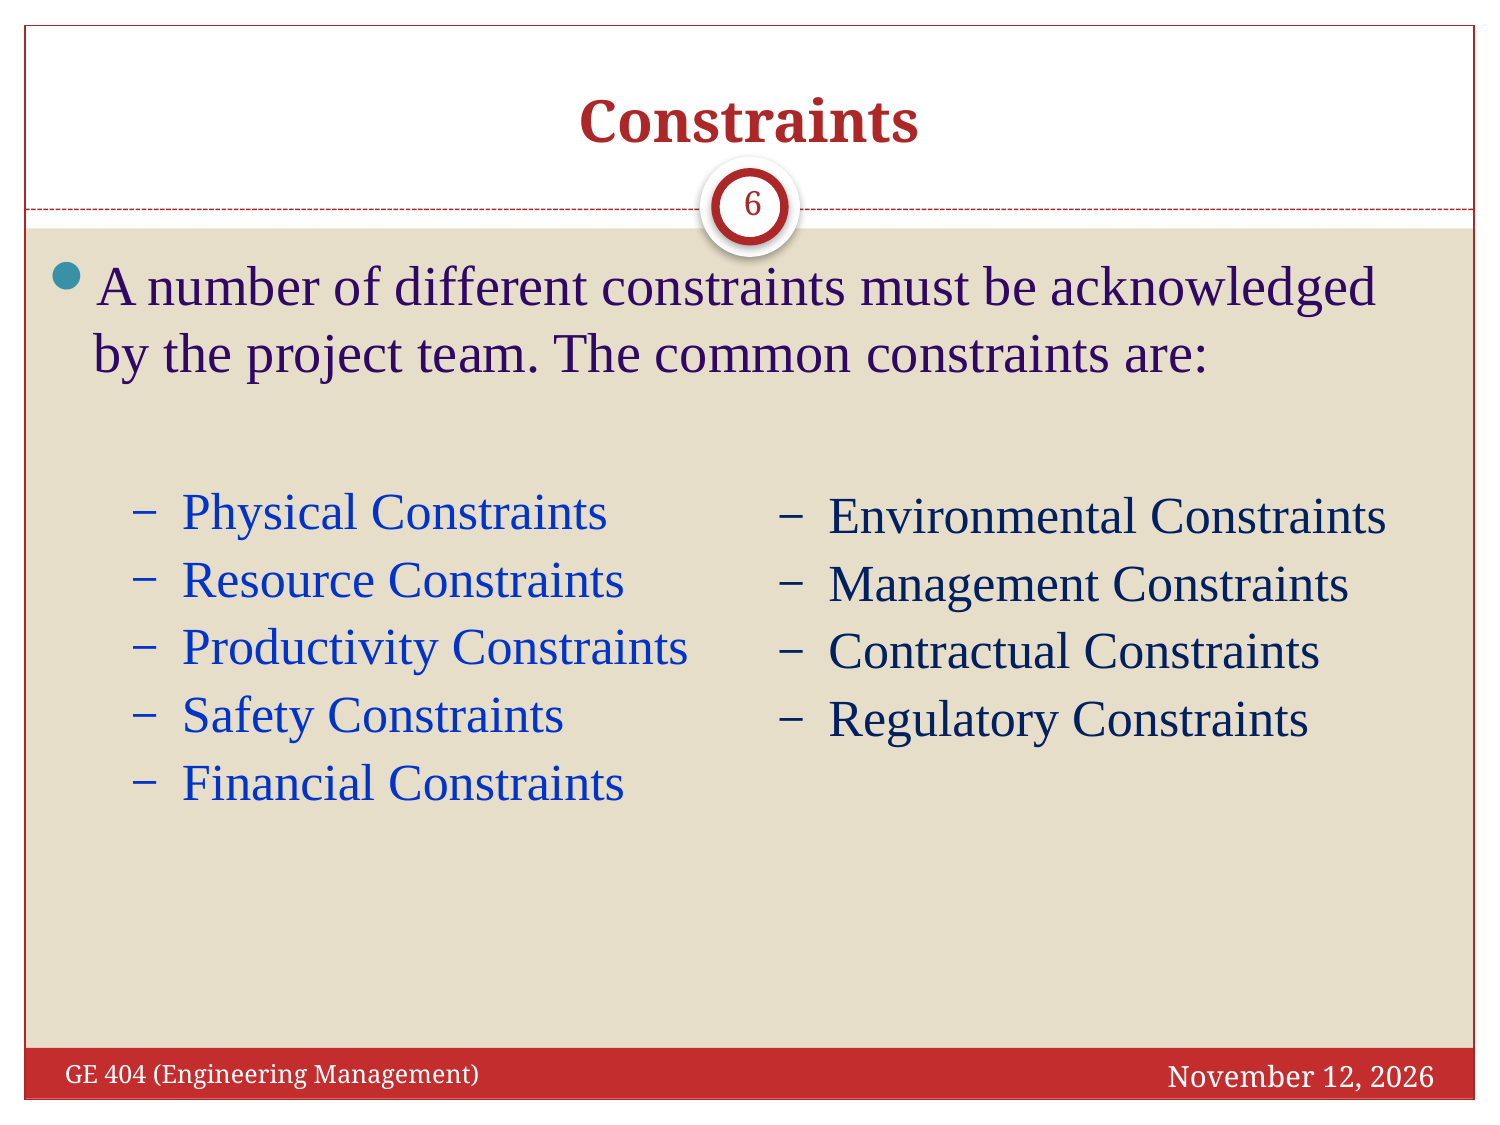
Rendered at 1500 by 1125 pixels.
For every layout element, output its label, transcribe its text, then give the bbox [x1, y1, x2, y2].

footer GE 404 (Engineering Management) [50, 1051, 638, 1112]
slide_number 6 [715, 168, 791, 241]
text_box Environmental Constraints Management Constraints Contractual Constraints Regulatory Constraints [710, 474, 1476, 825]
title Constraints [49, 37, 1450, 162]
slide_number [950, 1050, 1450, 1111]
list A number of different constraints must be acknowledged by the project team. The common constraints are: [33, 241, 1429, 992]
text_box Physical Constraints Resource Constraints Productivity Constraints Safety Constraints Financial Constraints [64, 470, 793, 829]
